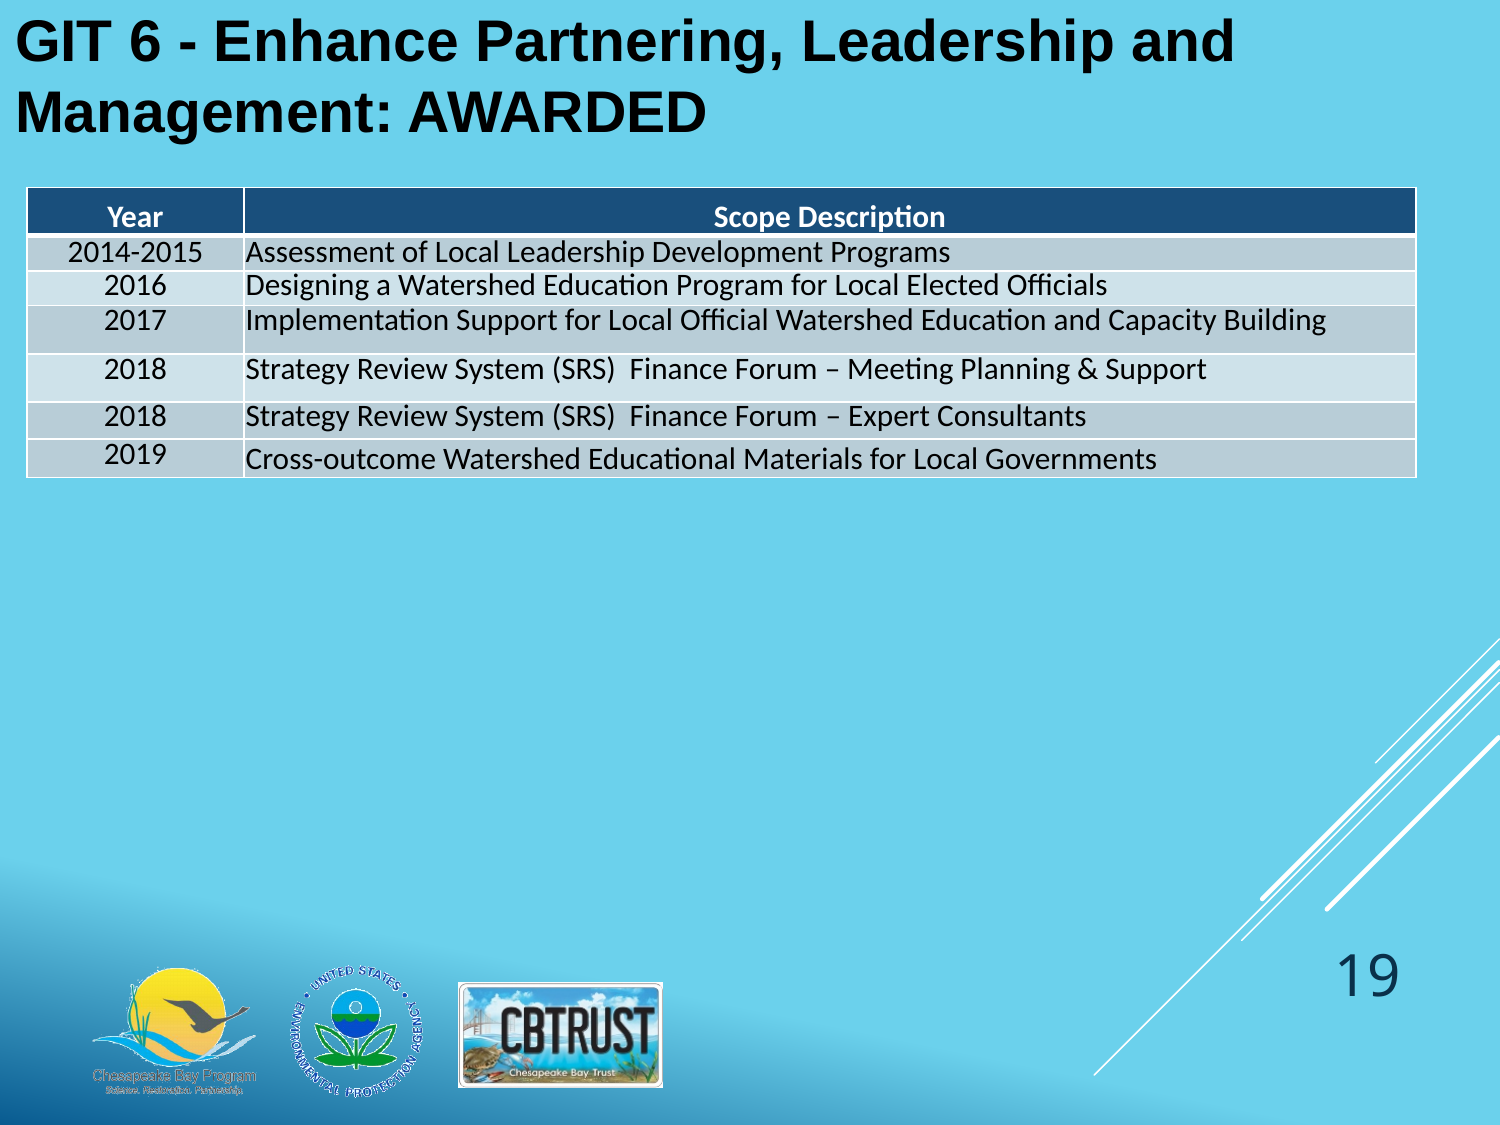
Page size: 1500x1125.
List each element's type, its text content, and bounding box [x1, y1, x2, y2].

table_cell Implementation Support for Local Official Watershed Education and Capacity Building [245, 306, 1415, 353]
table_cell 2017 [28, 306, 243, 353]
table_cell Strategy Review System (SRS) Finance Forum – Expert Consultants [245, 403, 1415, 438]
table_cell 2014-2015 [28, 238, 243, 270]
table_cell Designing a Watershed Education Program for Local Elected Officials [245, 272, 1415, 305]
table_cell 2016 [28, 272, 243, 305]
table_header Year [28, 188, 243, 233]
title GIT 6 - Enhance Partnering, Leadership and Management: AWARDED [0, 0, 1500, 152]
table_cell 2019 [28, 440, 243, 477]
table_cell Assessment of Local Leadership Development Programs [245, 238, 1415, 270]
slide_number 19 [1275, 915, 1416, 1025]
table_cell Cross-outcome Watershed Educational Materials for Local Governments [245, 440, 1415, 477]
table_cell Strategy Review System (SRS) Finance Forum – Meeting Planning & Support [245, 355, 1415, 401]
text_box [88, 944, 663, 1101]
table_cell 2018 [28, 403, 243, 438]
table_header Scope Description [245, 188, 1415, 233]
table_cell 2018 [28, 355, 243, 401]
